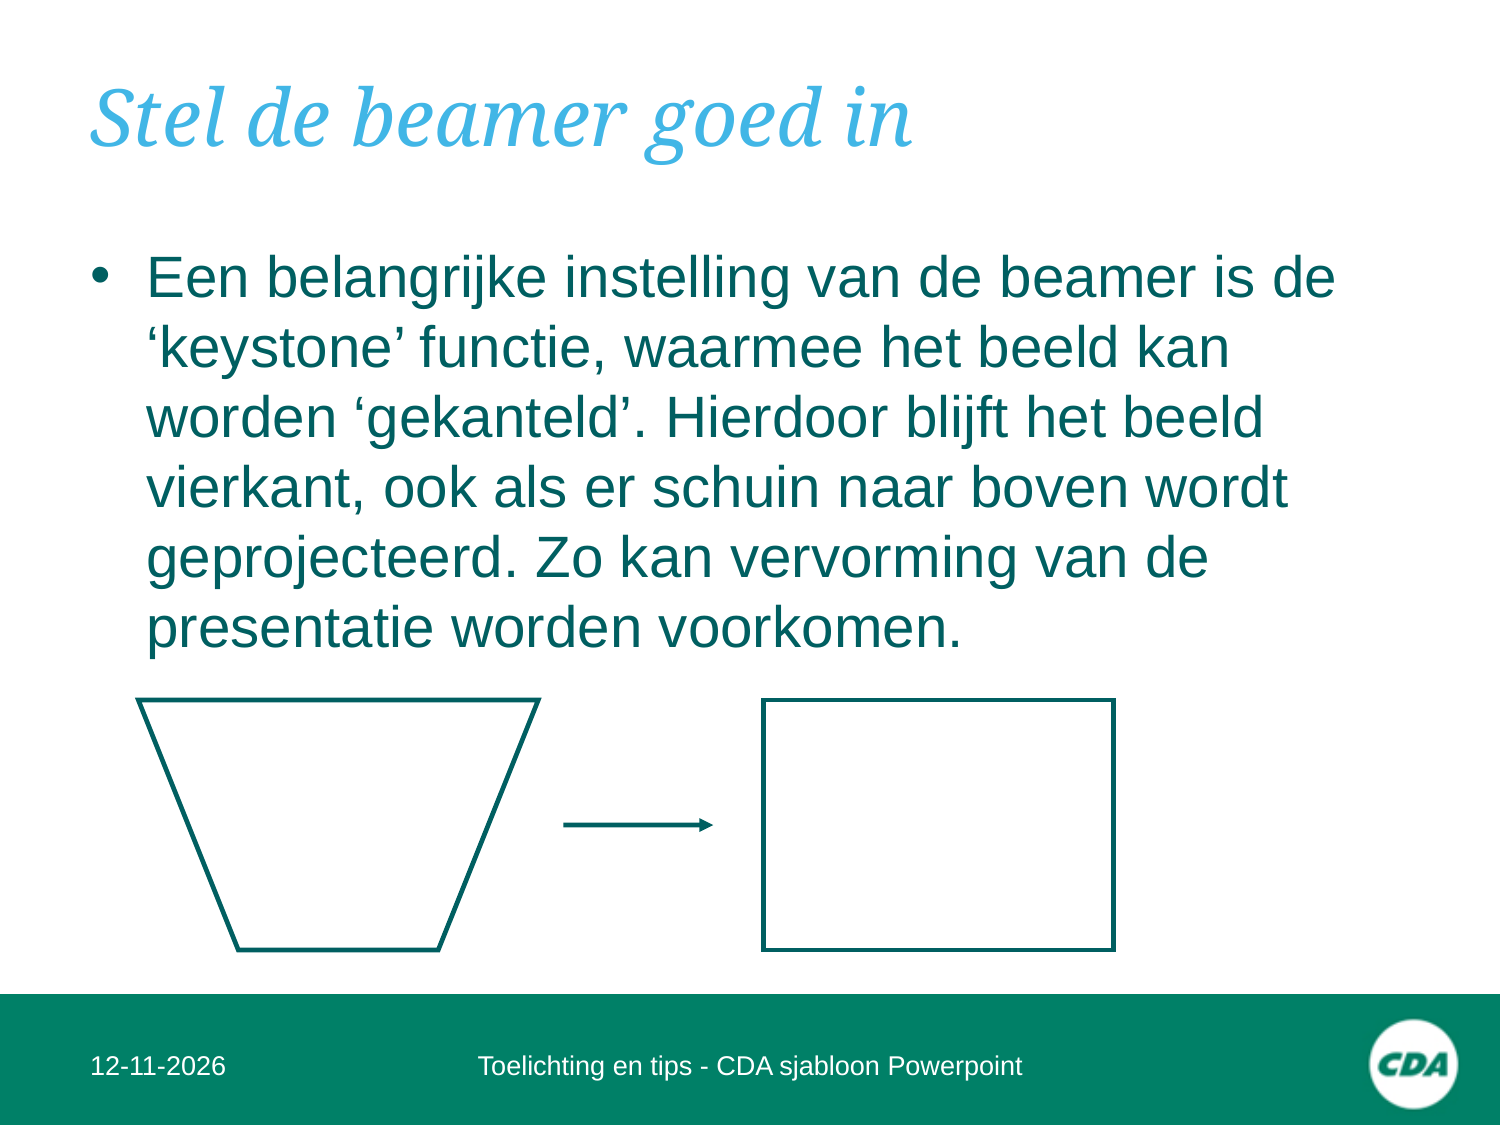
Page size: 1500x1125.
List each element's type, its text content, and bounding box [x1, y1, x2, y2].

title Stel de beamer goed in [75, 45, 1425, 185]
text_box [138, 699, 539, 950]
text_box [763, 699, 1114, 950]
text_box [563, 818, 714, 832]
list Een belangrijke instelling van de beamer is de ‘keystone’ functie, waarmee het beeld kan worden ‘gekanteld’. Hierdoor blijft het beeld vierkant, ook als er schuin naar boven wordt geprojecteerd. Zo kan vervorming van de presentatie worden voorkomen. [75, 231, 1425, 975]
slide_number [75, 1035, 289, 1095]
picture [0, 994, 1500, 1125]
footer Toelichting en tips - CDA sjabloon Powerpoint [289, 1035, 1211, 1095]
